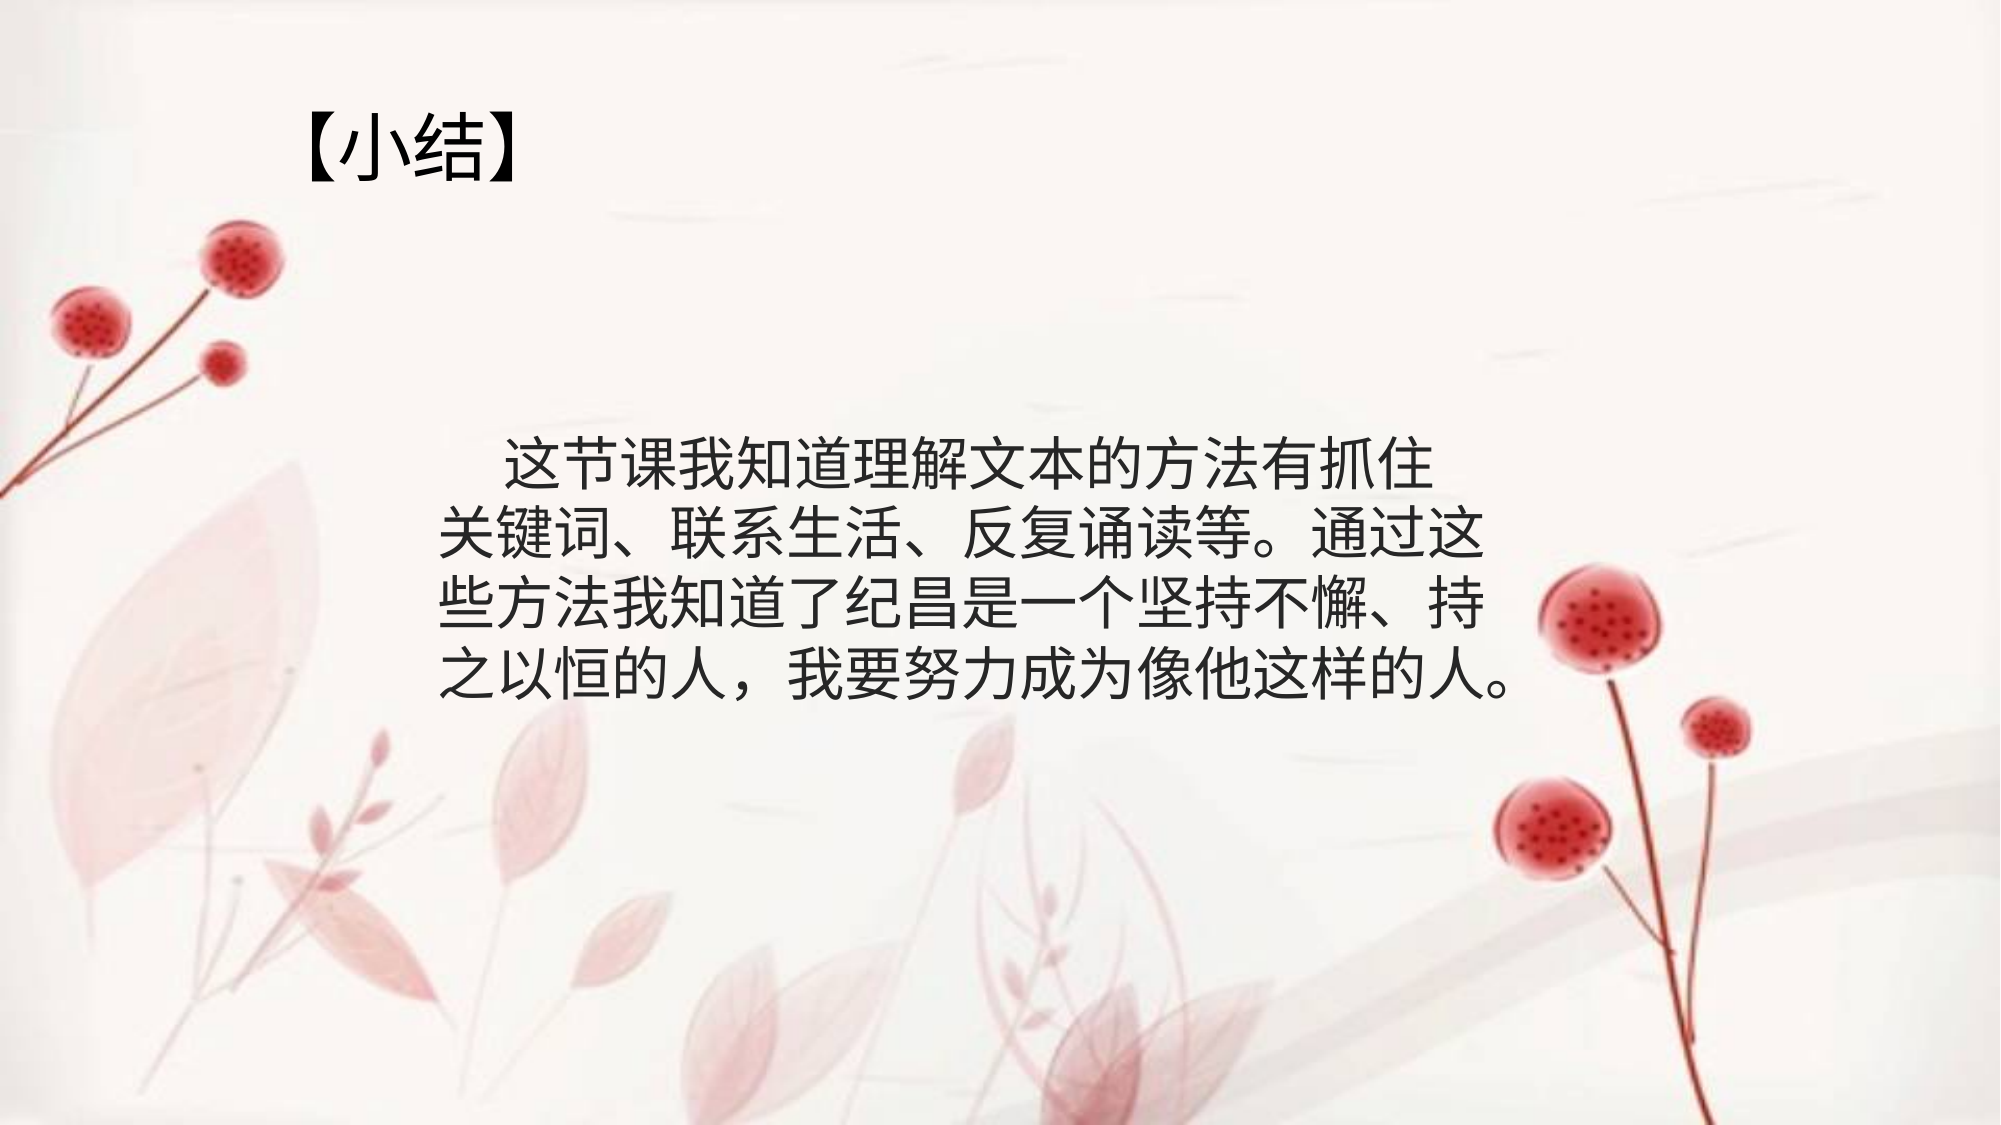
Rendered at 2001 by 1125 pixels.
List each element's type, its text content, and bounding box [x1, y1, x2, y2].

picture [0, 0, 2001, 1125]
text_box 这节课我知道理解文本的方法有抓住关键词、联系生活、反复诵读等。通过这些方法我知道了纪昌是一个坚持不懈、持之以恒的人，我要努力成为像他这样的人。 [422, 419, 1502, 714]
text_box 【小结】 [247, 93, 578, 199]
